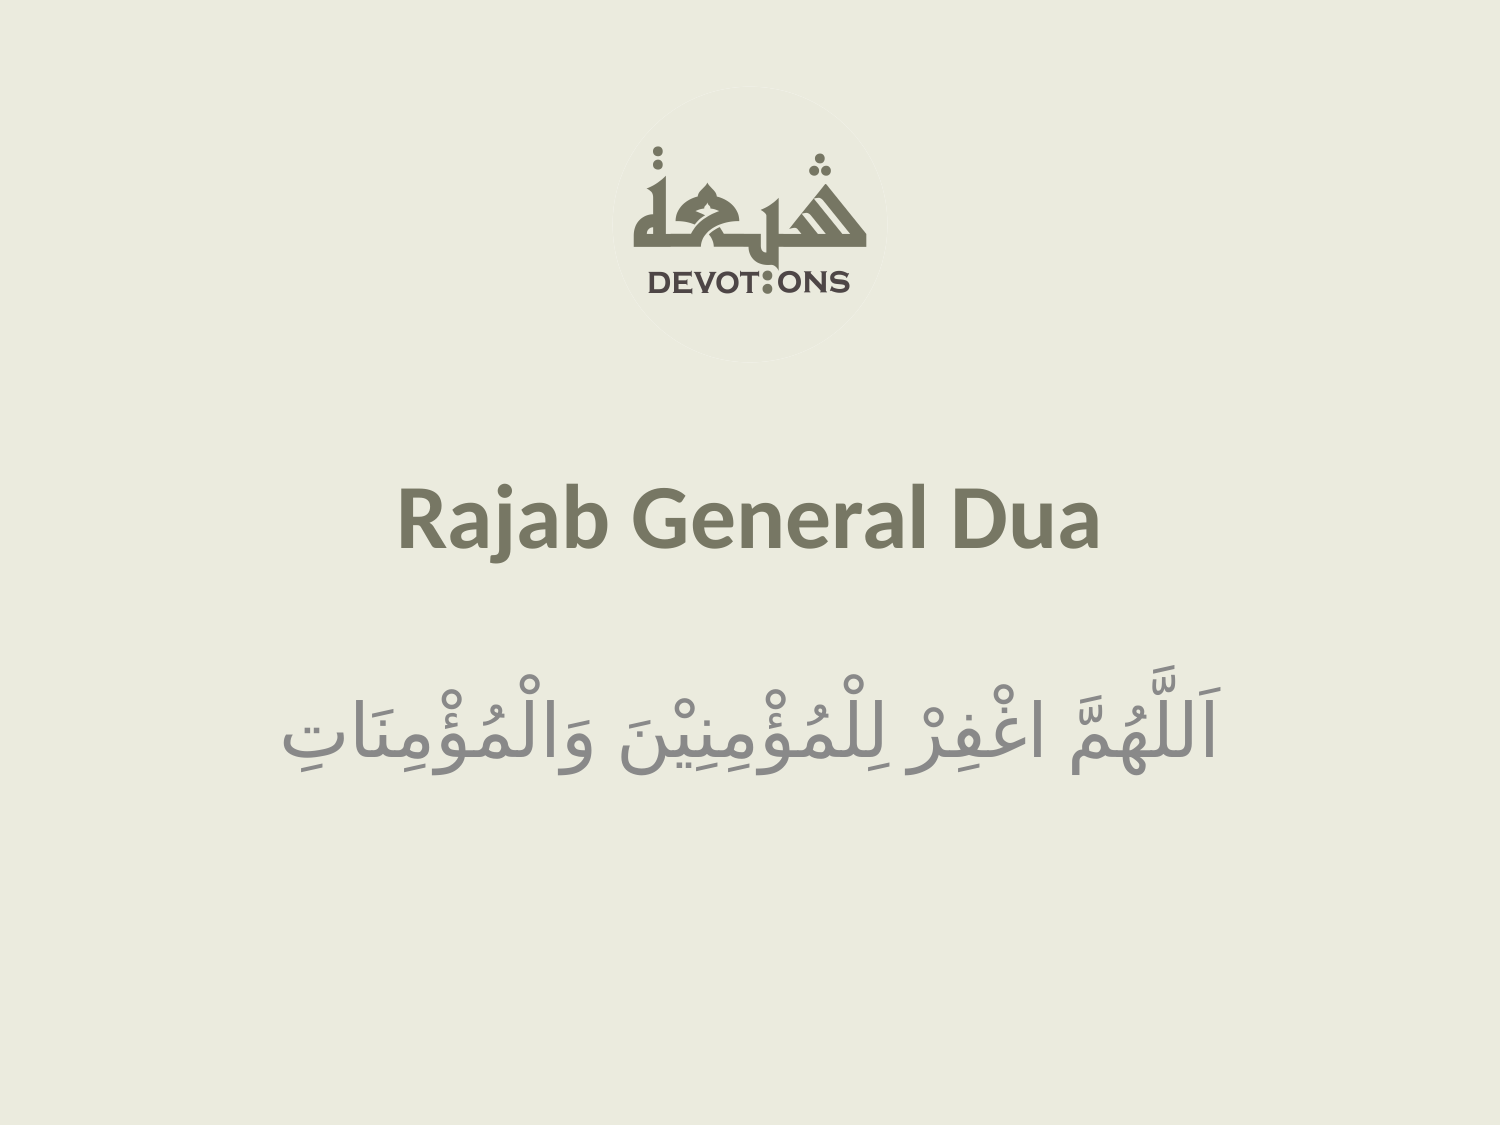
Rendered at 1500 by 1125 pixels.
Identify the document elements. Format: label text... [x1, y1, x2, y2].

text_box اَللَّهُمَّ اغْفِرْ لِلْمُؤْمِنِيْنَ وَالْمُؤْمِنَاتِ [264, 674, 1236, 780]
text_box Rajab General Dua [381, 449, 1119, 575]
picture [599, 74, 901, 376]
